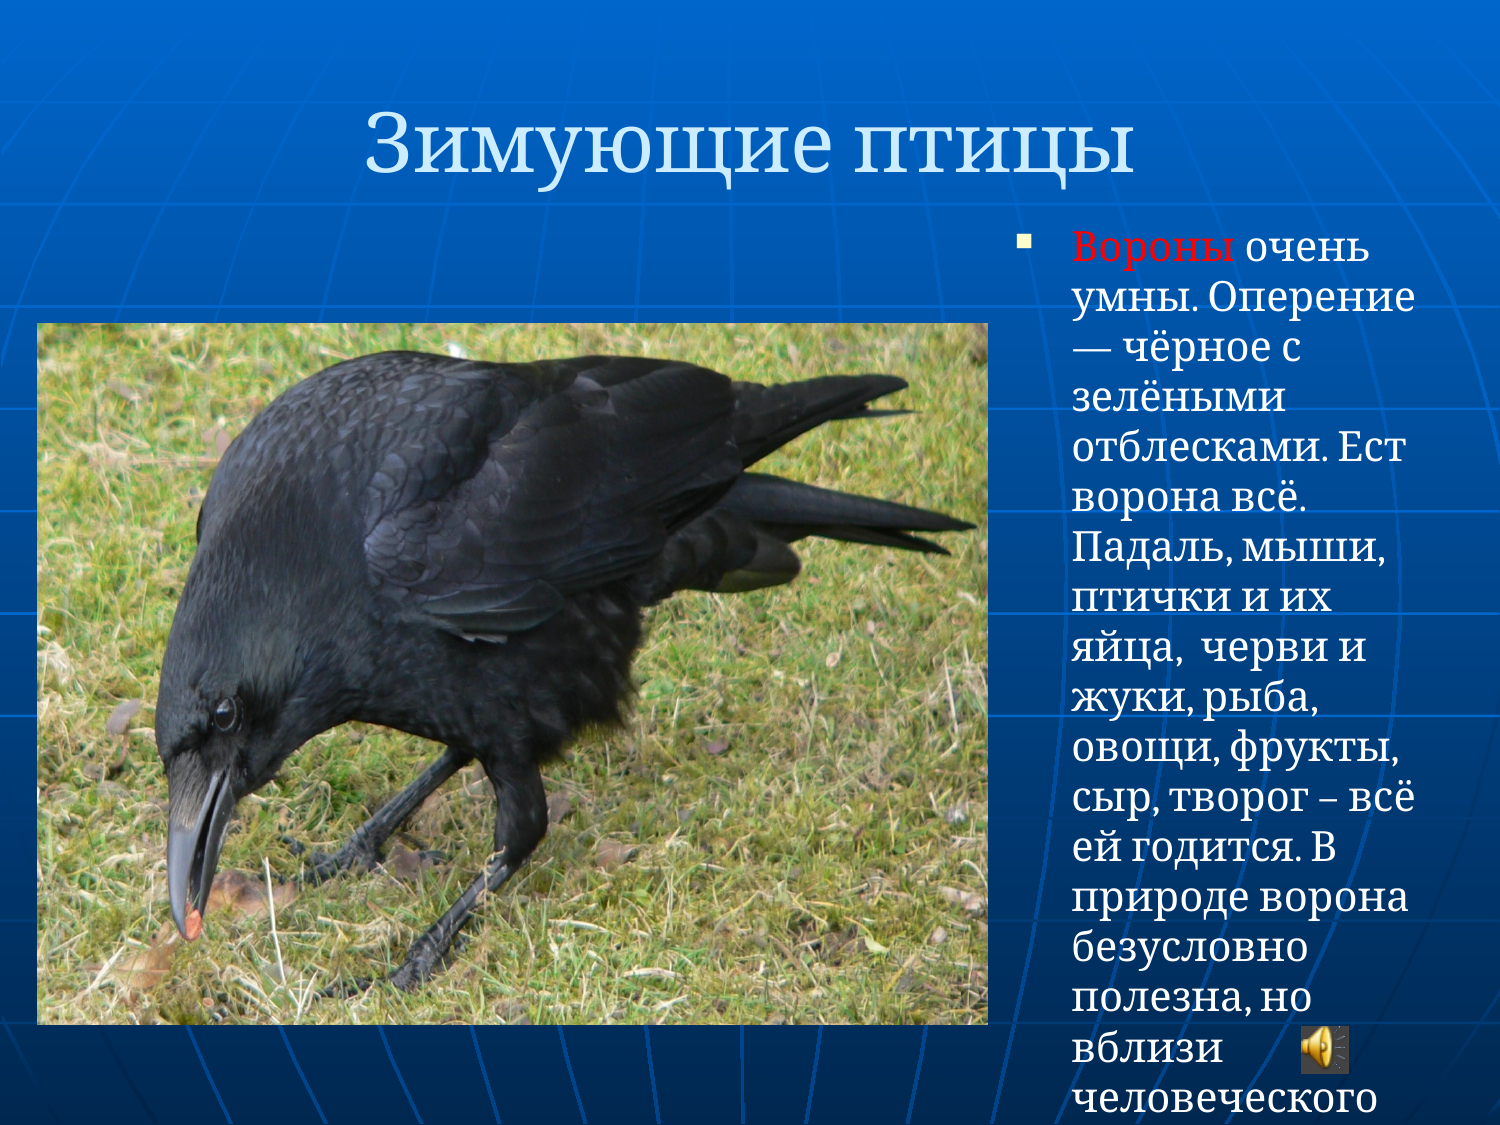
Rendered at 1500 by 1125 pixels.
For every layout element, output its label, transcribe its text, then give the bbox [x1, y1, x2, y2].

list Вороны очень умны. Оперение — чёрное с зелёными отблесками. Ест ворона всё. Падаль, мыши, птички и их яйца, черви и жуки, рыба, овощи, фрукты, сыр, творог – всё ей годится. В природе ворона безусловно полезна, но вблизи человеческого жилья становится воровкой. [999, 212, 1463, 1063]
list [37, 323, 988, 1026]
title Зимующие птицы [74, 45, 1426, 233]
picture [1299, 1024, 1351, 1076]
